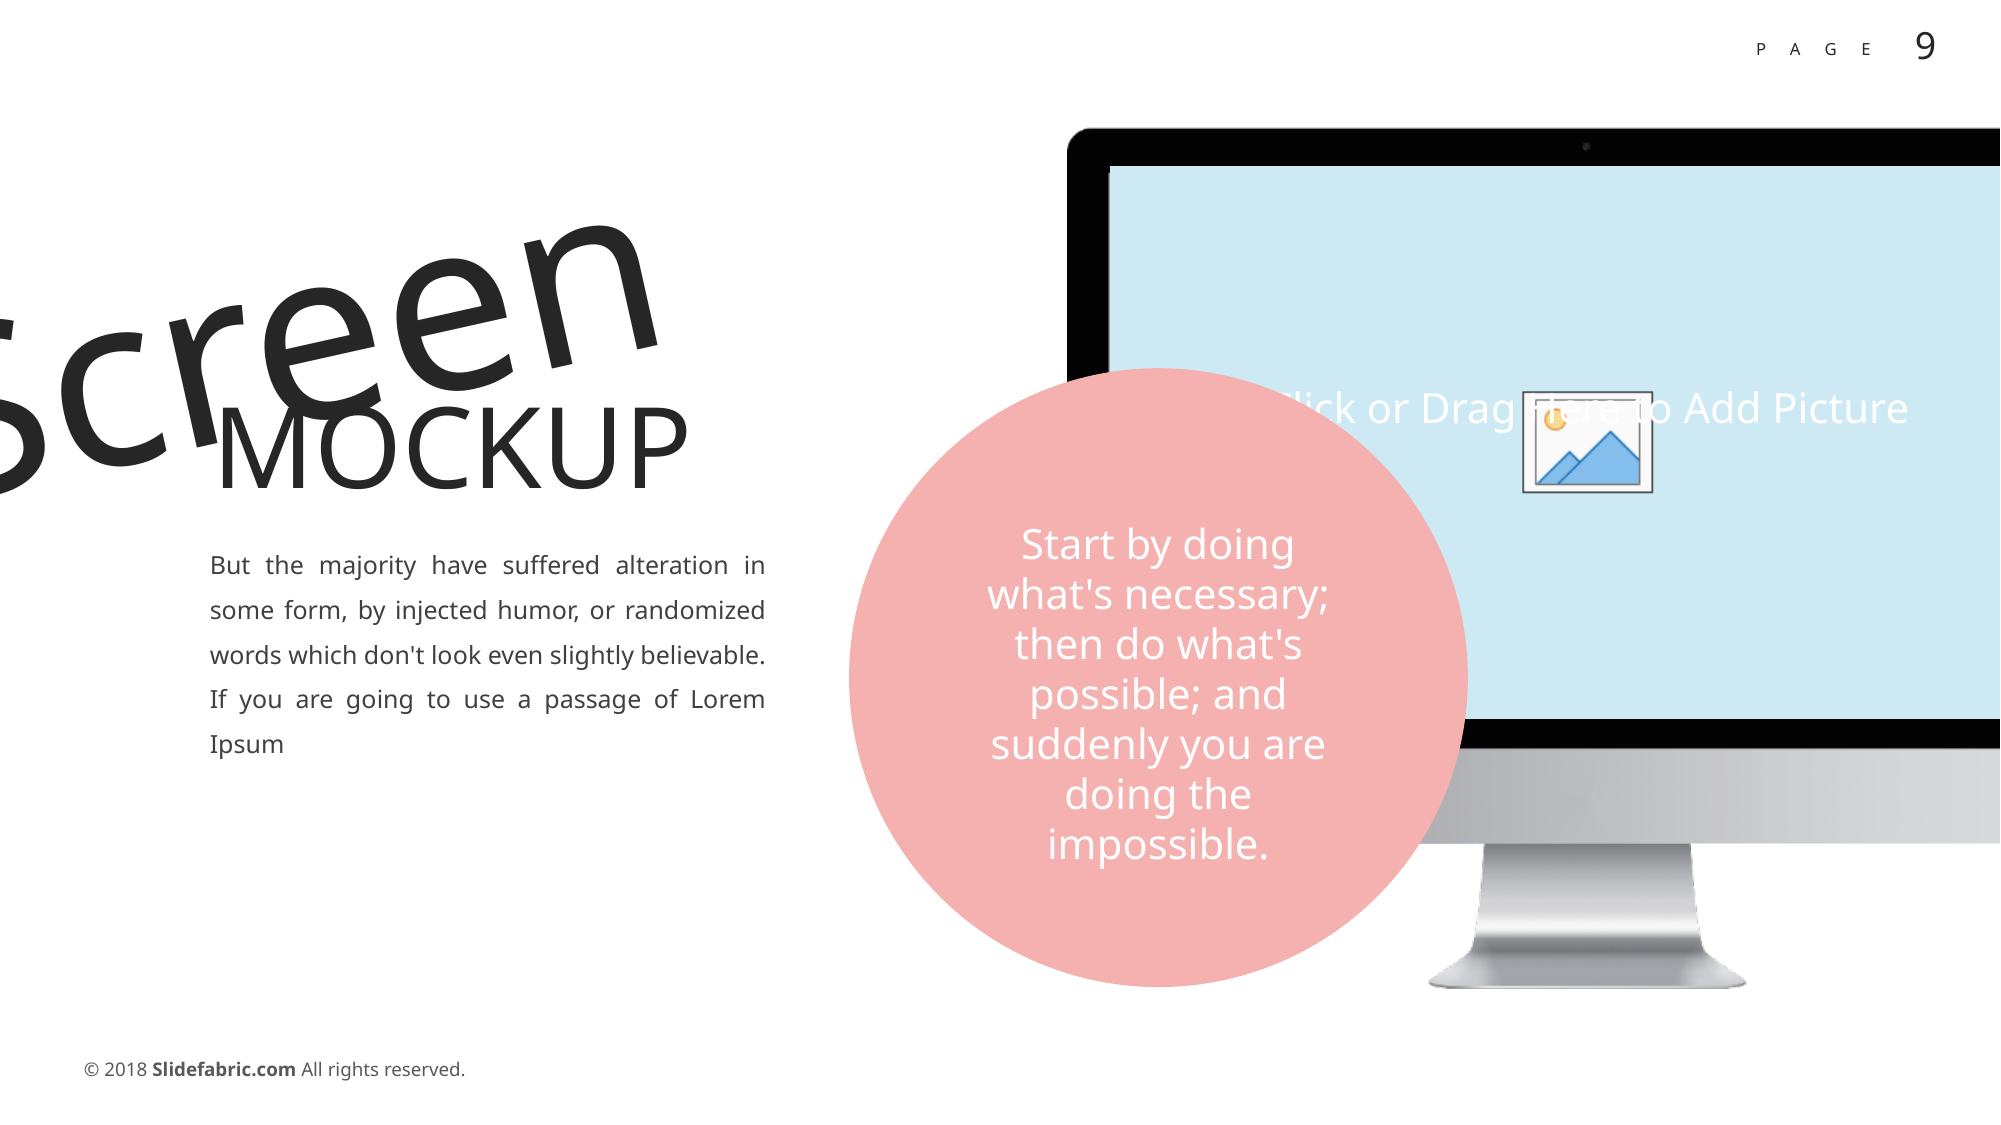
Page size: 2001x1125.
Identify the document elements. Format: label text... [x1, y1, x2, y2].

text_box MOCKUP [197, 368, 709, 518]
text_box [848, 380, 1067, 975]
text_box Screen [0, 96, 704, 549]
picture [1067, 118, 2000, 993]
text_box Start by doing what's necessary; then do what's possible; and suddenly you are doing the impossible. [944, 510, 1067, 876]
text_box But the majority have suffered alteration in some form, by injected humor, or randomized words which don't look even slightly believable. If you are going to use a passage of Lorem Ipsum [195, 527, 782, 767]
